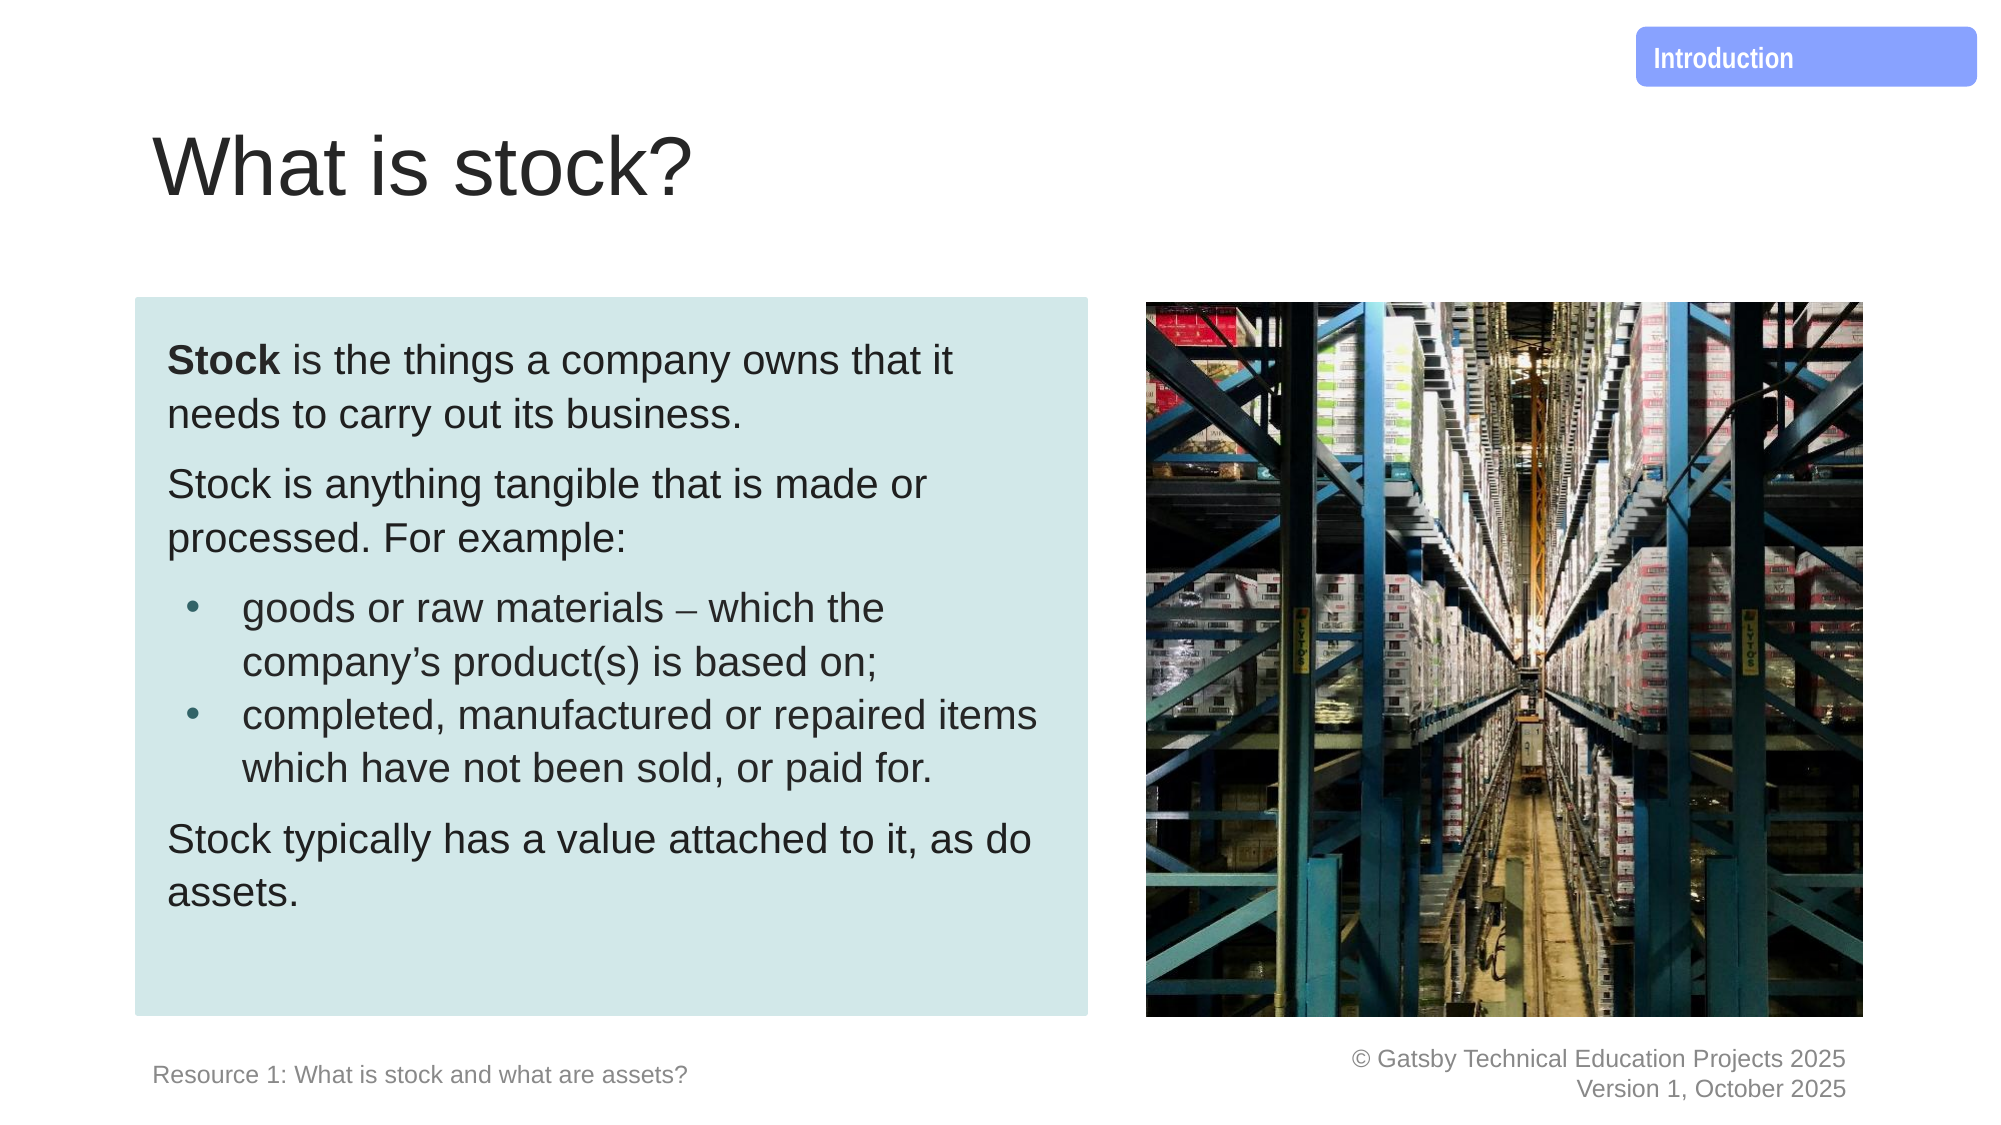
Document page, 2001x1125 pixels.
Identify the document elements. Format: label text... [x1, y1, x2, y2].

list Resource 1: What is stock and what are assets? [137, 1042, 829, 1103]
title What is stock? [137, 59, 1863, 278]
picture [1146, 302, 1863, 1017]
text_box Introduction [1636, 26, 1978, 87]
list Stock is the things a company owns that it needs to carry out its business. Stock is anything tangible that is made or processed. For example: goods or raw materials – which the company’s product(s) is based on; completed, manufactured or repaired items which have not been sold, or paid for. Stock typically has a value attached to it, as do assets. [135, 297, 1088, 1016]
